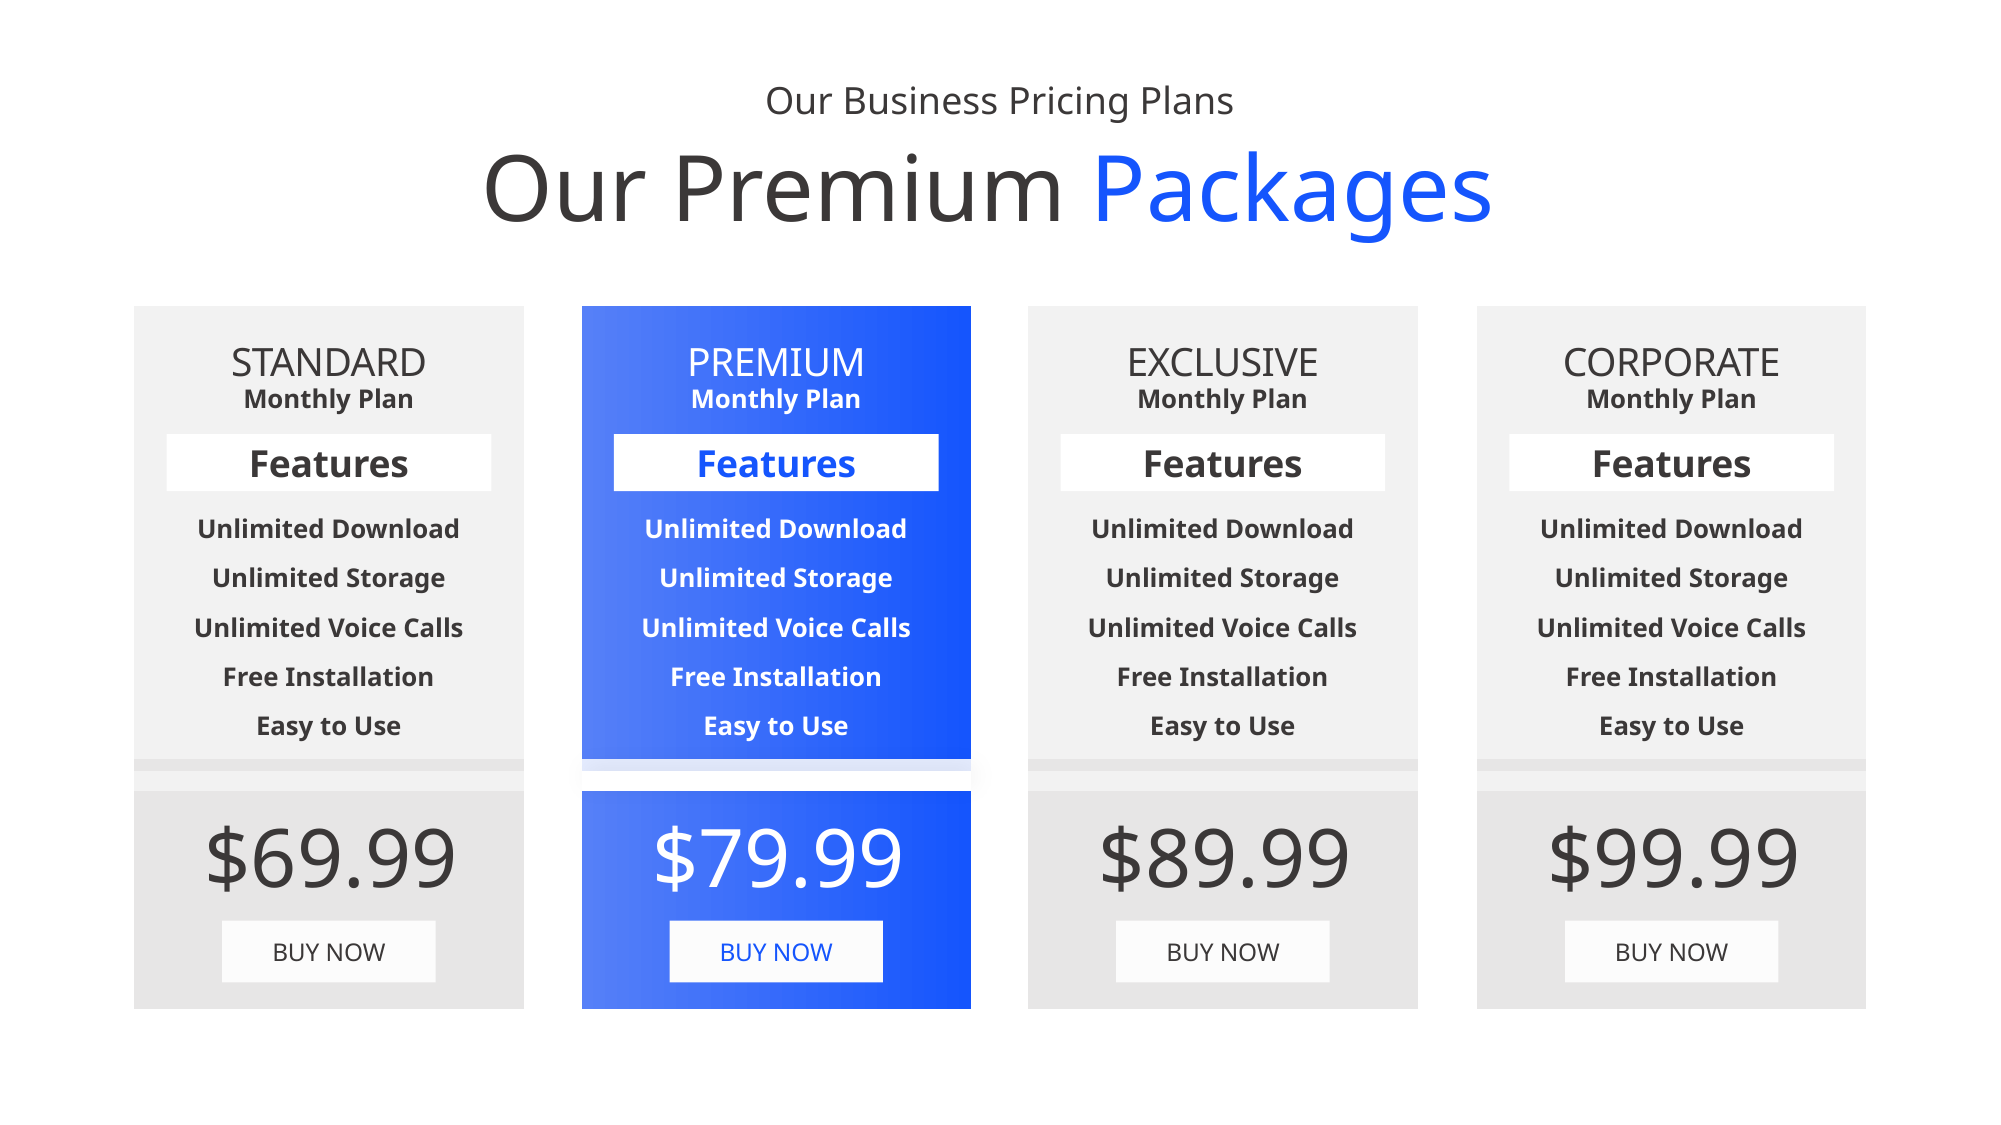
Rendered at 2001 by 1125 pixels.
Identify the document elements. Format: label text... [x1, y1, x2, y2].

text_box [1476, 306, 1867, 1009]
text_box Our Premium Packages [389, 122, 1611, 248]
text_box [134, 306, 524, 1009]
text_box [1028, 306, 1418, 1009]
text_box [581, 306, 972, 1009]
text_box Our Business Pricing Plans [718, 70, 1282, 130]
